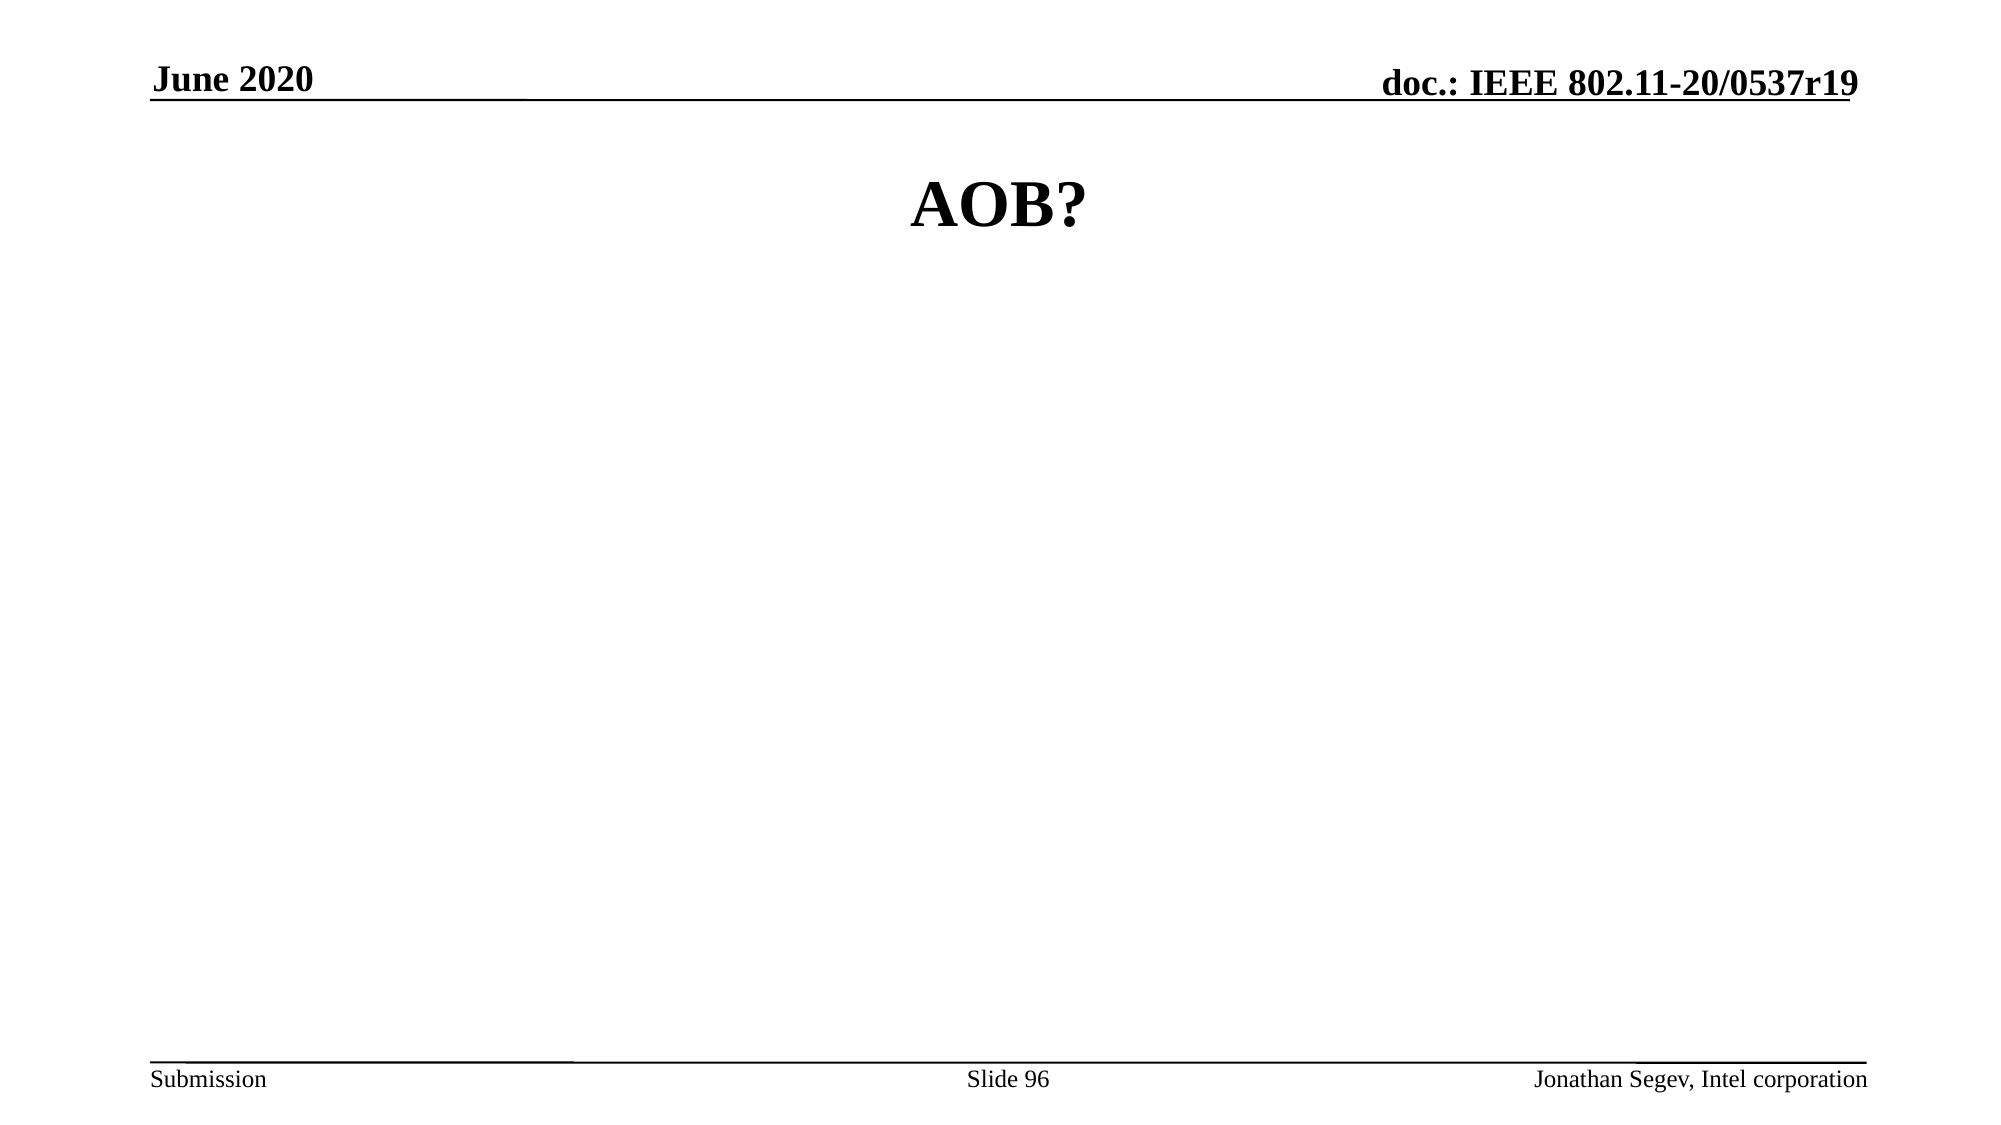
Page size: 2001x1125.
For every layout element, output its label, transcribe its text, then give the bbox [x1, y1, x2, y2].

footer Jonathan Segev, Intel corporation [1171, 1061, 1869, 1093]
title AOB? [149, 112, 1850, 288]
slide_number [152, 54, 563, 100]
slide_number Slide 96 [950, 1061, 1067, 1123]
